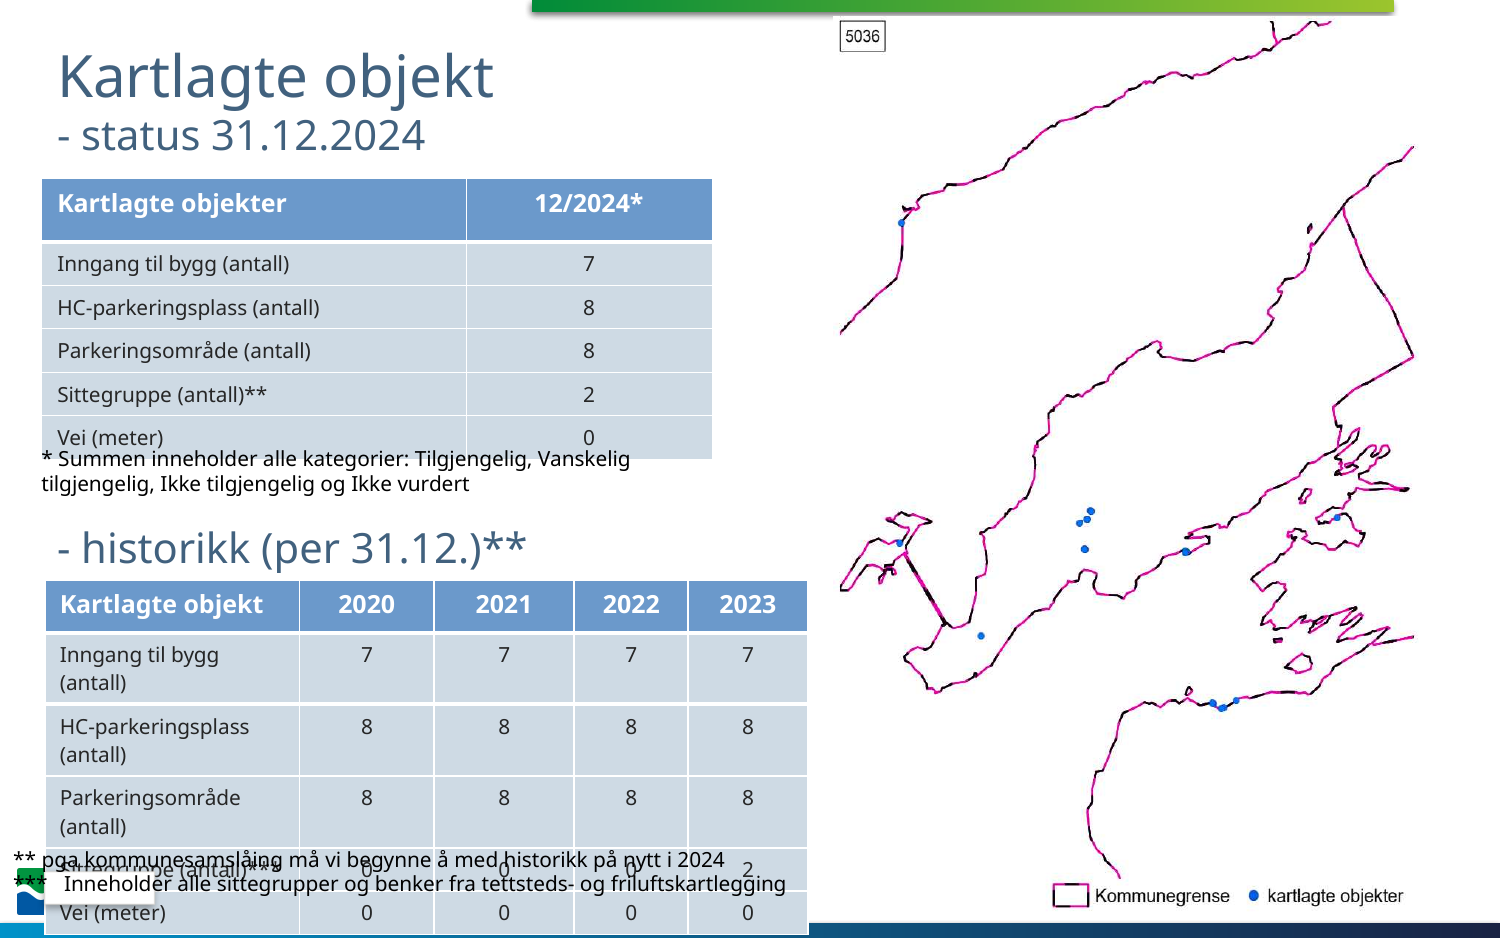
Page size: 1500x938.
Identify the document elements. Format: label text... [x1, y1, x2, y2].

table_cell 8 [435, 777, 573, 838]
text_box - historikk (per 31.12.)** [42, 496, 828, 580]
table_header 2020 [300, 581, 433, 631]
table_cell Inngang til bygg (antall) [46, 635, 299, 702]
table_header 12/2024* [467, 179, 712, 240]
table_cell 8 [575, 706, 687, 775]
table_cell Sittegruppe (antall)** [42, 373, 466, 415]
table_cell 8 [689, 777, 807, 847]
table_header 2023 [689, 581, 807, 631]
table_cell 8 [575, 777, 687, 838]
table_cell 0 [300, 904, 433, 934]
table_cell 7 [300, 635, 433, 702]
table_cell 7 [575, 635, 687, 702]
table_cell Vei (meter) [46, 904, 299, 934]
table_cell 0 [467, 416, 712, 459]
table_cell 8 [435, 706, 573, 775]
table_cell 8 [467, 286, 712, 328]
table_cell Parkeringsområde (antall) [46, 777, 299, 838]
table_cell 7 [689, 635, 807, 702]
table_cell 8 [300, 777, 433, 838]
table_cell HC-parkeringsplass (antall) [42, 286, 466, 328]
table_header 2022 [575, 581, 687, 631]
table_cell HC-parkeringsplass (antall) [46, 706, 299, 775]
table_header Kartlagte objekt [46, 581, 299, 631]
table_cell Inngang til bygg (antall) [42, 244, 466, 285]
table_cell 8 [300, 706, 433, 775]
picture [833, 16, 1419, 913]
table_cell 7 [435, 635, 573, 702]
table_cell 0 [689, 892, 807, 934]
text_box Kartlagte objekt - status 31.12.2024 [42, 24, 828, 167]
table_cell Vei (meter) [42, 416, 466, 438]
table_cell 2 [802, 849, 807, 890]
table_header 2021 [435, 581, 573, 631]
table_cell 7 [467, 244, 712, 285]
table_cell 8 [689, 706, 807, 775]
table_cell 0 [435, 904, 573, 934]
table_cell Parkeringsområde (antall) [42, 329, 466, 372]
table_header Kartlagte objekter [42, 179, 466, 240]
table_cell 8 [467, 329, 712, 372]
table_cell 0 [575, 904, 687, 934]
table_cell 2 [467, 373, 712, 415]
text_box * Summen inneholder alle kategorier: Tilgjengelig, Vanskelig tilgjengelig, Ikke tilgjengelig og Ikke vurdert [26, 438, 711, 504]
text_box ** pga kommunesamslåing må vi begynne å med historikk på nytt i 2024 *** Inneholder alle sittegrupper og benker fra tettsteds- og friluftskartlegging [0, 838, 802, 904]
